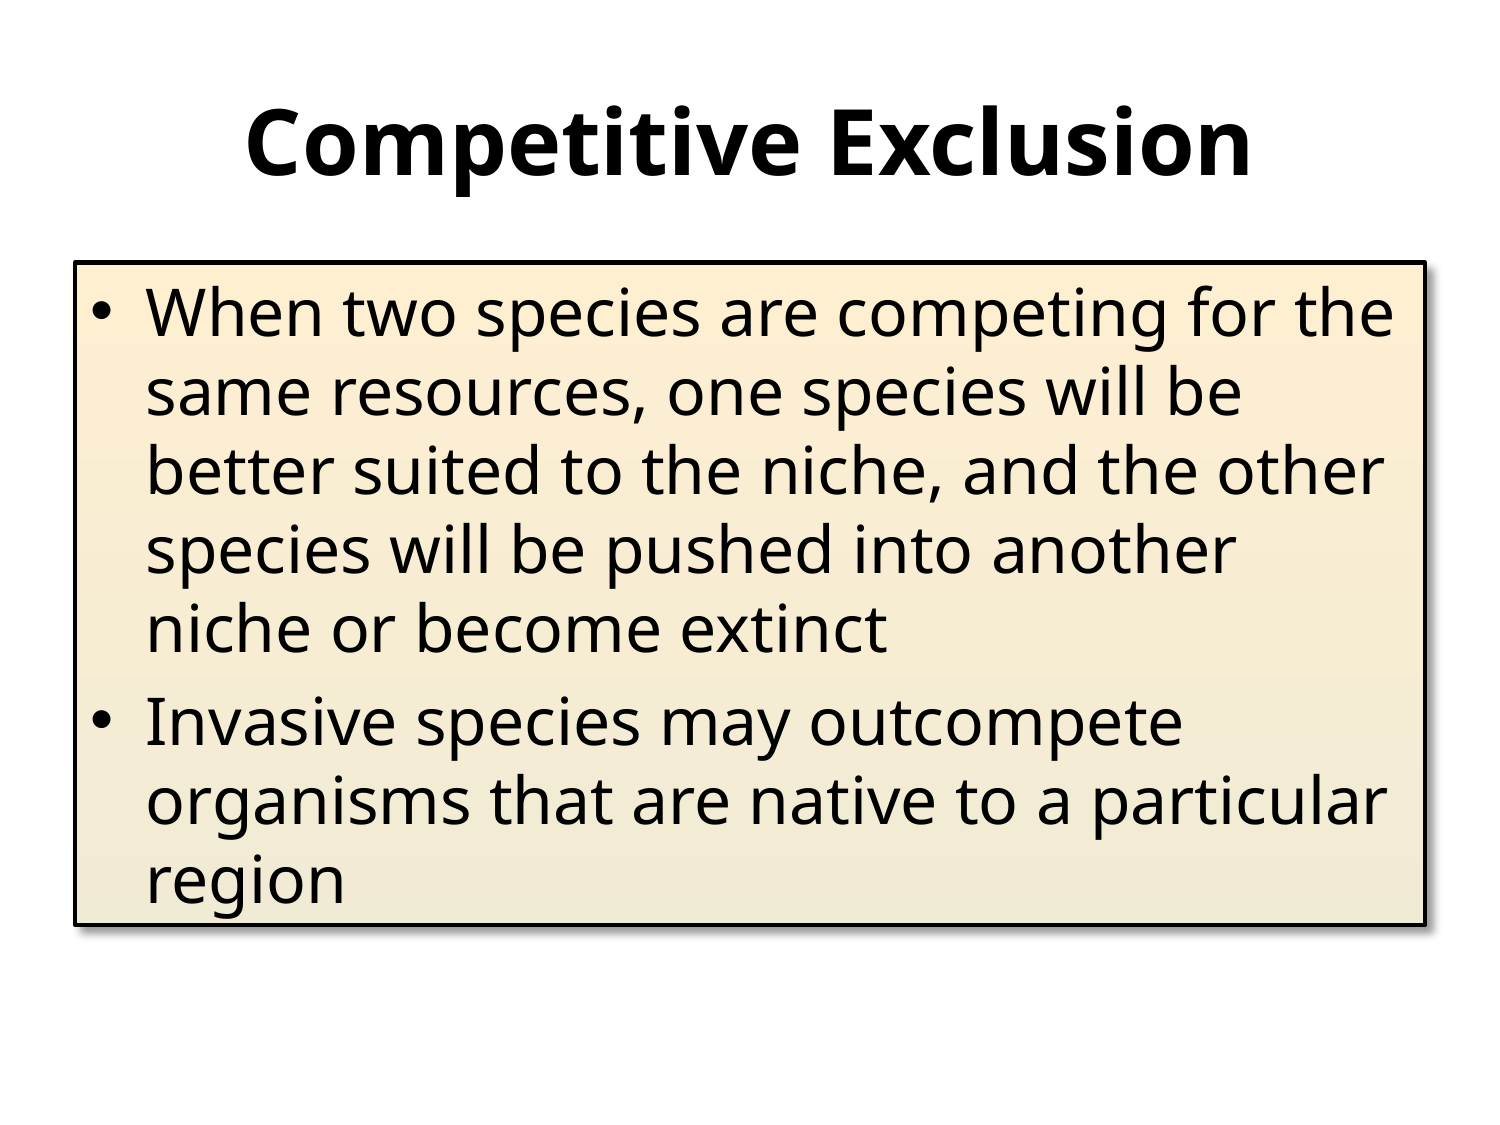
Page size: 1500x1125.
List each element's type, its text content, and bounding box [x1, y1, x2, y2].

title Competitive Exclusion [75, 45, 1425, 233]
list When two species are competing for the same resources, one species will be better suited to the niche, and the other species will be pushed into another niche or become extinct Invasive species may outcompete organisms that are native to a particular region [75, 262, 1425, 925]
